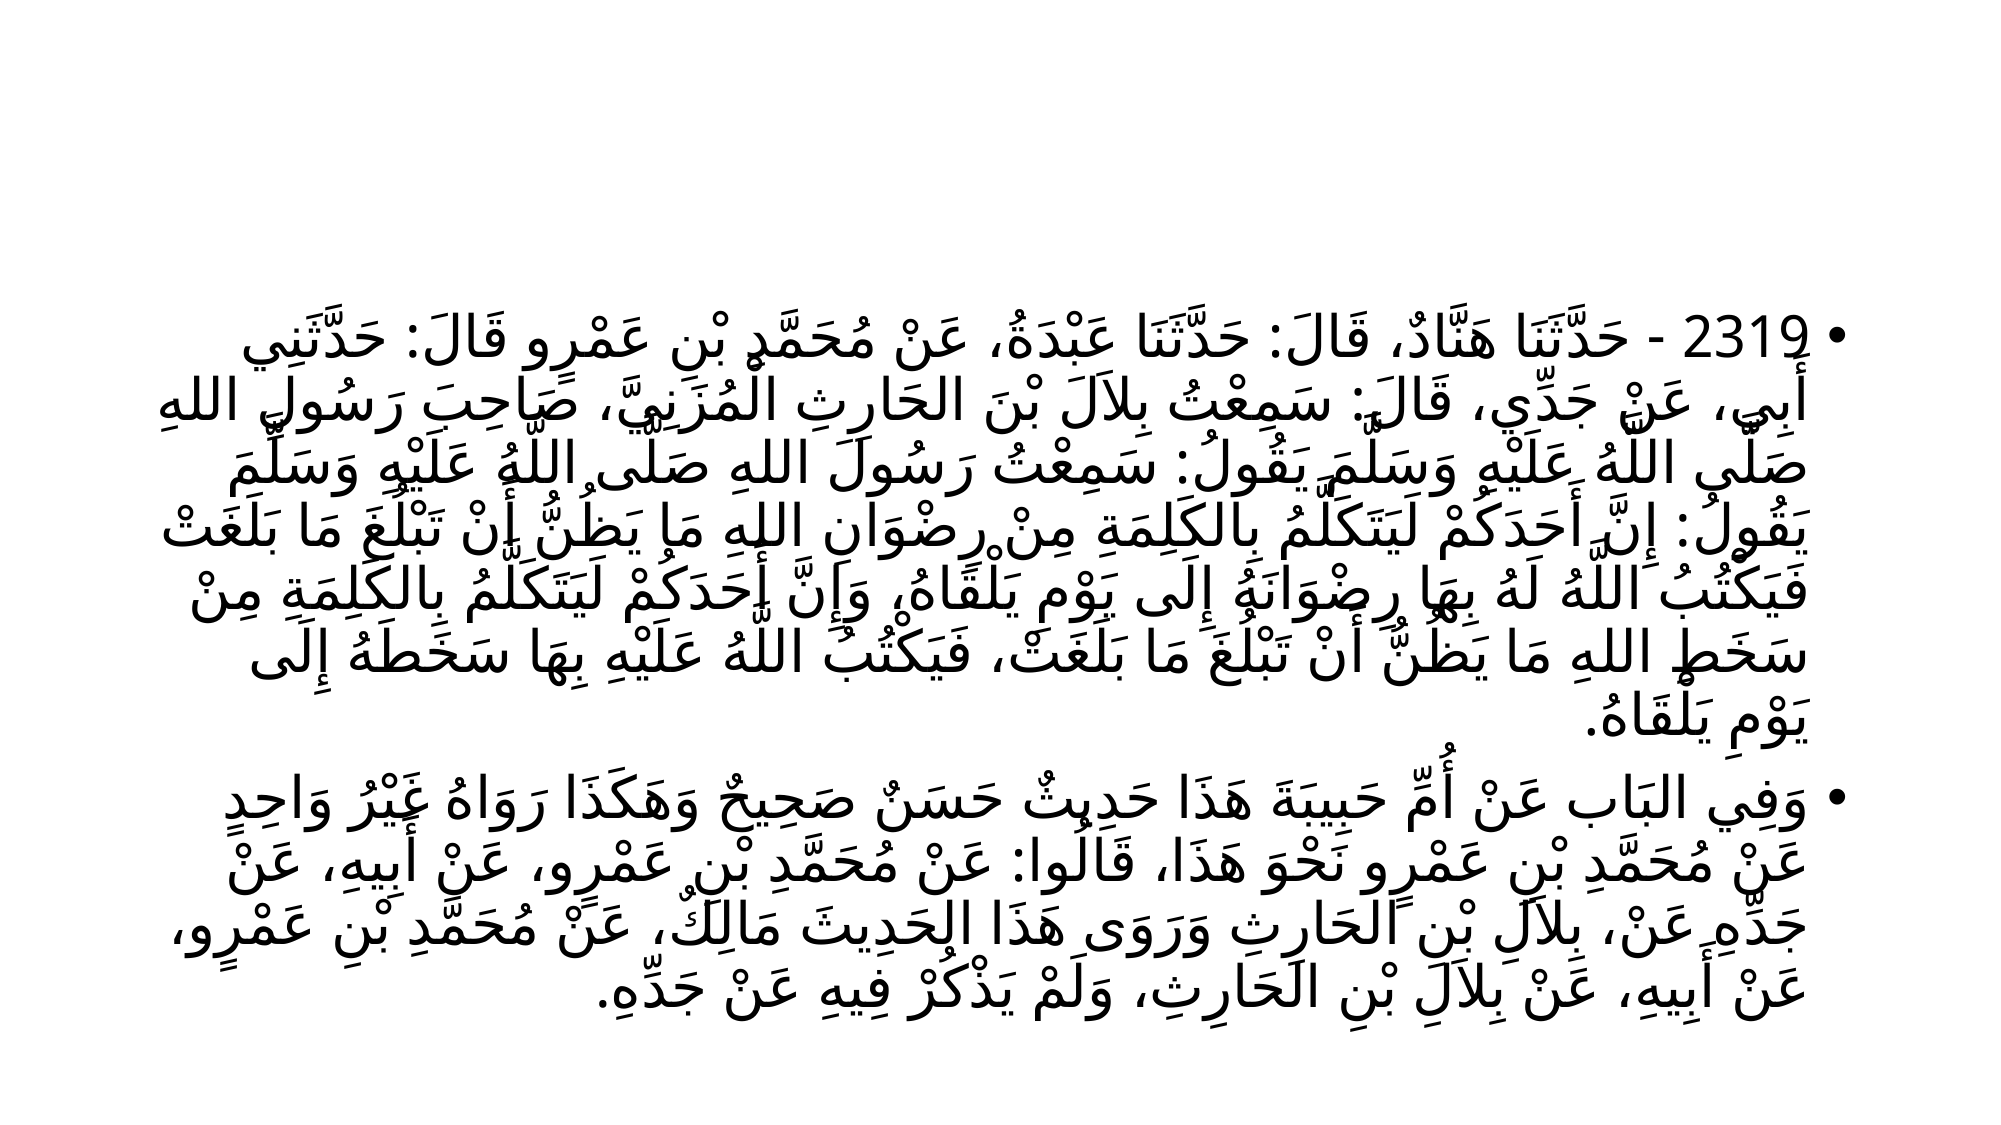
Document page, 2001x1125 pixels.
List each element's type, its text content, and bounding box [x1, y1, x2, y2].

list 2319 - حَدَّثَنَا هَنَّادٌ، قَالَ: حَدَّثَنَا عَبْدَةُ، عَنْ مُحَمَّدِ بْنِ عَمْرٍو قَالَ: حَدَّثَنِي أَبِي، عَنْ جَدِّي، قَالَ: سَمِعْتُ بِلاَلَ بْنَ الحَارِثِ الْمُزَنِيَّ، صَاحِبَ رَسُولِ اللهِ صَلَّى اللَّهُ عَلَيْهِ وَسَلَّمَ يَقُولُ: سَمِعْتُ رَسُولَ اللهِ صَلَّى اللَّهُ عَلَيْهِ وَسَلَّمَ يَقُولُ: إِنَّ أَحَدَكُمْ لَيَتَكَلَّمُ بِالكَلِمَةِ مِنْ رِضْوَانِ اللهِ مَا يَظُنُّ أَنْ تَبْلُغَ مَا بَلَغَتْ فَيَكْتُبُ اللَّهُ لَهُ بِهَا رِضْوَانَهُ إِلَى يَوْمِ يَلْقَاهُ، وَإِنَّ أَحَدَكُمْ لَيَتَكَلَّمُ بِالكَلِمَةِ مِنْ سَخَطِ اللهِ مَا يَظُنُّ أَنْ تَبْلُغَ مَا بَلَغَتْ، فَيَكْتُبُ اللَّهُ عَلَيْهِ بِهَا سَخَطَهُ إِلَى يَوْمِ يَلْقَاهُ. وَفِي البَاب عَنْ أُمِّ حَبِيبَةَ هَذَا حَدِيثٌ حَسَنٌ صَحِيحٌ وَهَكَذَا رَوَاهُ غَيْرُ وَاحِدٍ عَنْ مُحَمَّدِ بْنِ عَمْرٍو نَحْوَ هَذَا، قَالُوا: عَنْ مُحَمَّدِ بْنِ عَمْرٍو، عَنْ أَبِيهِ، عَنْ جَدِّهِ عَنْ، بِلاَلِ بْنِ الحَارِثِ وَرَوَى هَذَا الحَدِيثَ مَالِكٌ، عَنْ مُحَمَّدِ بْنِ عَمْرٍو، عَنْ أَبِيهِ، عَنْ بِلاَلِ بْنِ الحَارِثِ، وَلَمْ يَذْكُرْ فِيهِ عَنْ جَدِّهِ. [137, 299, 1863, 1014]
